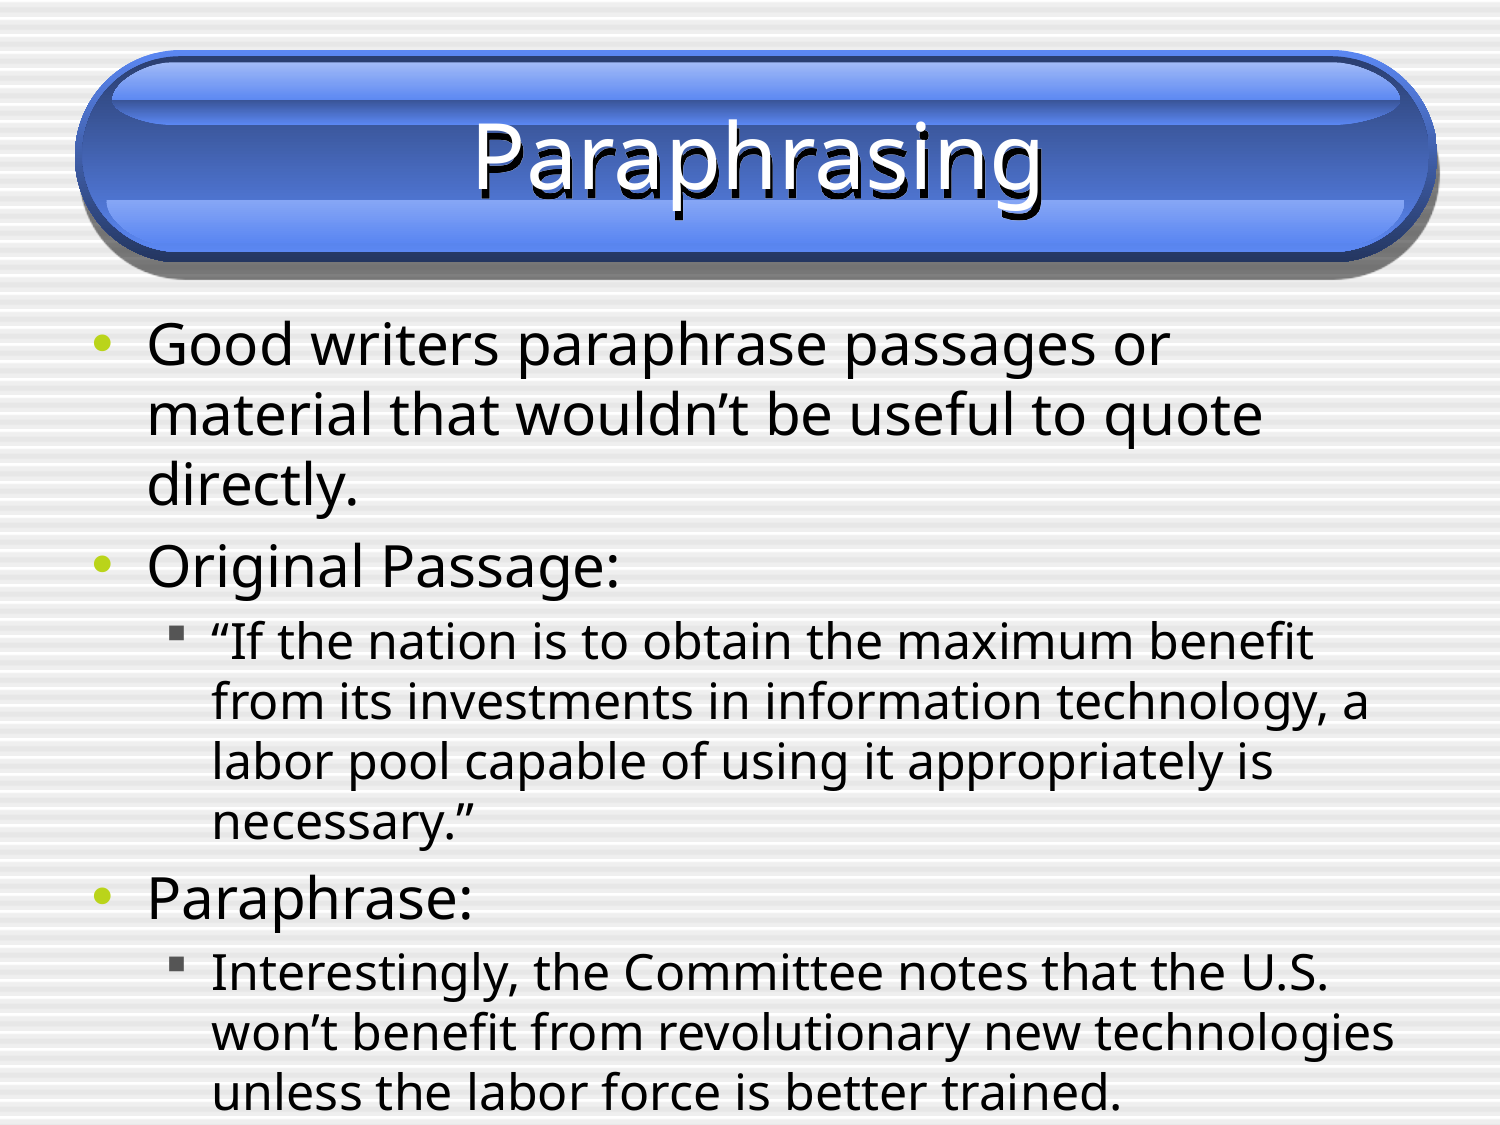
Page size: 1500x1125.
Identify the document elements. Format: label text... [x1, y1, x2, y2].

picture [0, 0, 1500, 1125]
title Paraphrasing [129, 79, 1388, 226]
list Good writers paraphrase passages or material that wouldn’t be useful to quote directly. Original Passage: “If the nation is to obtain the maximum benefit from its investments in information technology, a labor pool capable of using it appropriately is necessary.” Paraphrase: Interestingly, the Committee notes that the U.S. won’t benefit from revolutionary new technologies unless the labor force is better trained. [74, 299, 1426, 1013]
